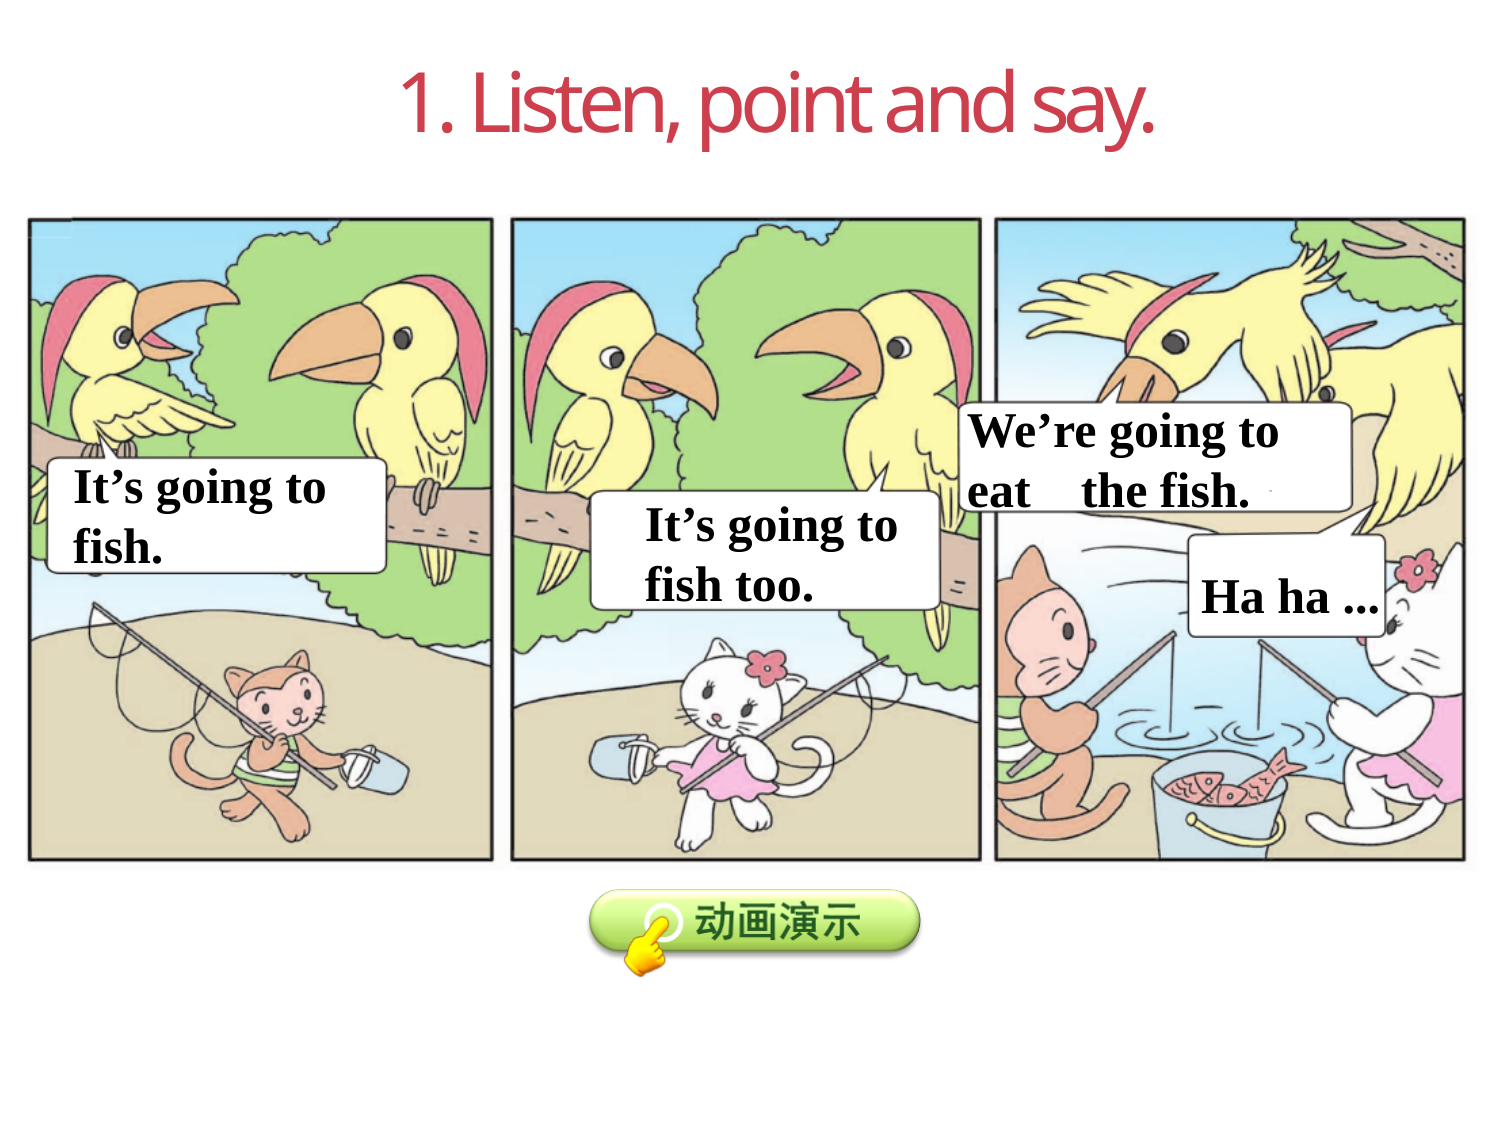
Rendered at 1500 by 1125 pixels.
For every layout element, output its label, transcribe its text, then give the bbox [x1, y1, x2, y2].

text_box 1. Listen, point and say. [380, 41, 1176, 157]
picture [580, 878, 928, 989]
picture [24, 213, 1478, 871]
